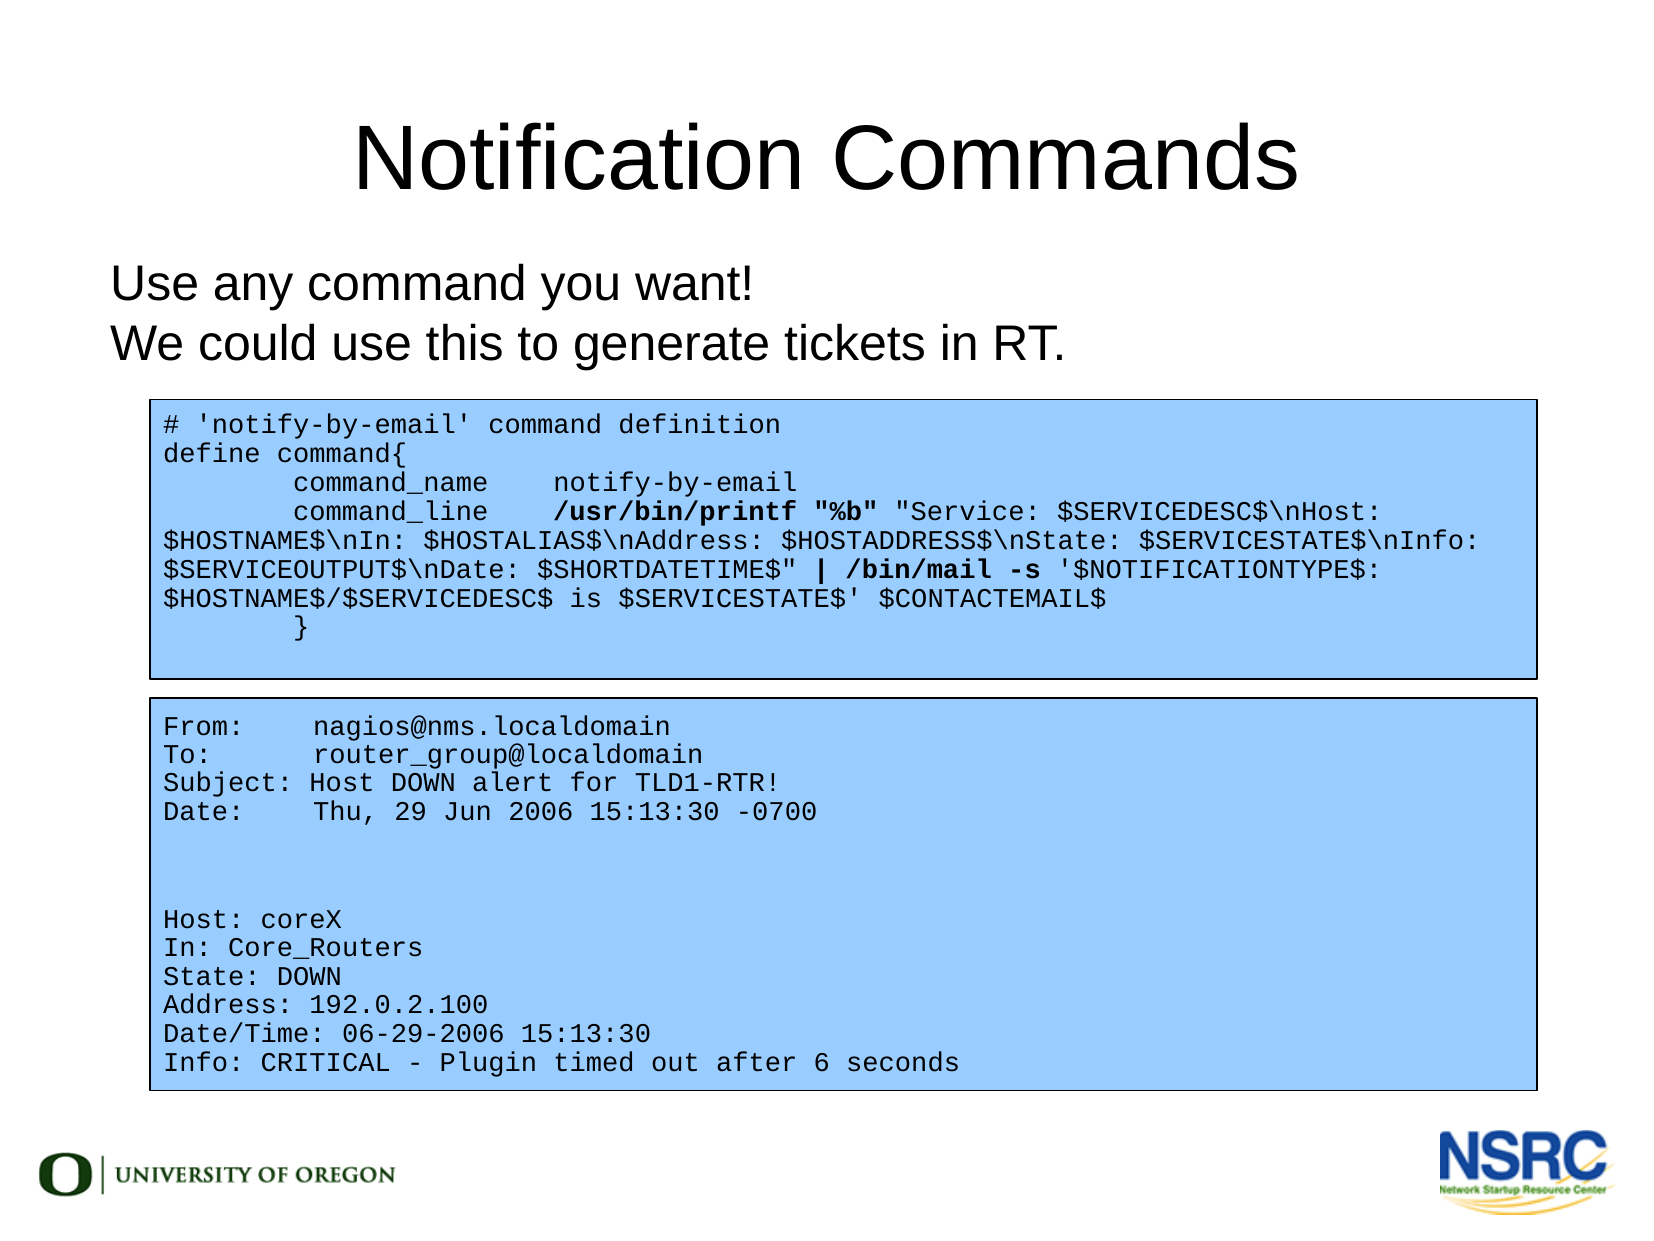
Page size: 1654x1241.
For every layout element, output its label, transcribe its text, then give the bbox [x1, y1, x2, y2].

text_box Use any command you want! We could use this to generate tickets in RT. [95, 242, 1621, 1230]
text_box Notification Commands [82, 49, 1571, 257]
text_box From: nagios@nms.localdomain To: router_group@localdomain Subject: Host DOWN alert for TLD1-RTR! Date: Thu, 29 Jun 2006 15:13:30 -0700 Host: coreX In: Core_Routers State: DOWN Address: 192.0.2.100 Date/Time: 06-29-2006 15:13:30 Info: CRITICAL - Plugin timed out after 6 seconds [149, 697, 1538, 1091]
text_box # 'notify-by-email' command definition define command{ command_name notify-by-email command_line /usr/bin/printf "%b" "Service: $SERVICEDESC$\nHost: $HOSTNAME$\nIn: $HOSTALIAS$\nAddress: $HOSTADDRESS$\nState: $SERVICESTATE$\nInfo: $SERVICEOUTPUT$\nDate: $SHORTDATETIME$" | /bin/mail -s '$NOTIFICATIONTYPE$: $HOSTNAME$/$SERVICEDESC$ is $SERVICESTATE$' $CONTACTEMAIL$ } [149, 399, 1538, 680]
picture [37, 1151, 95, 1198]
